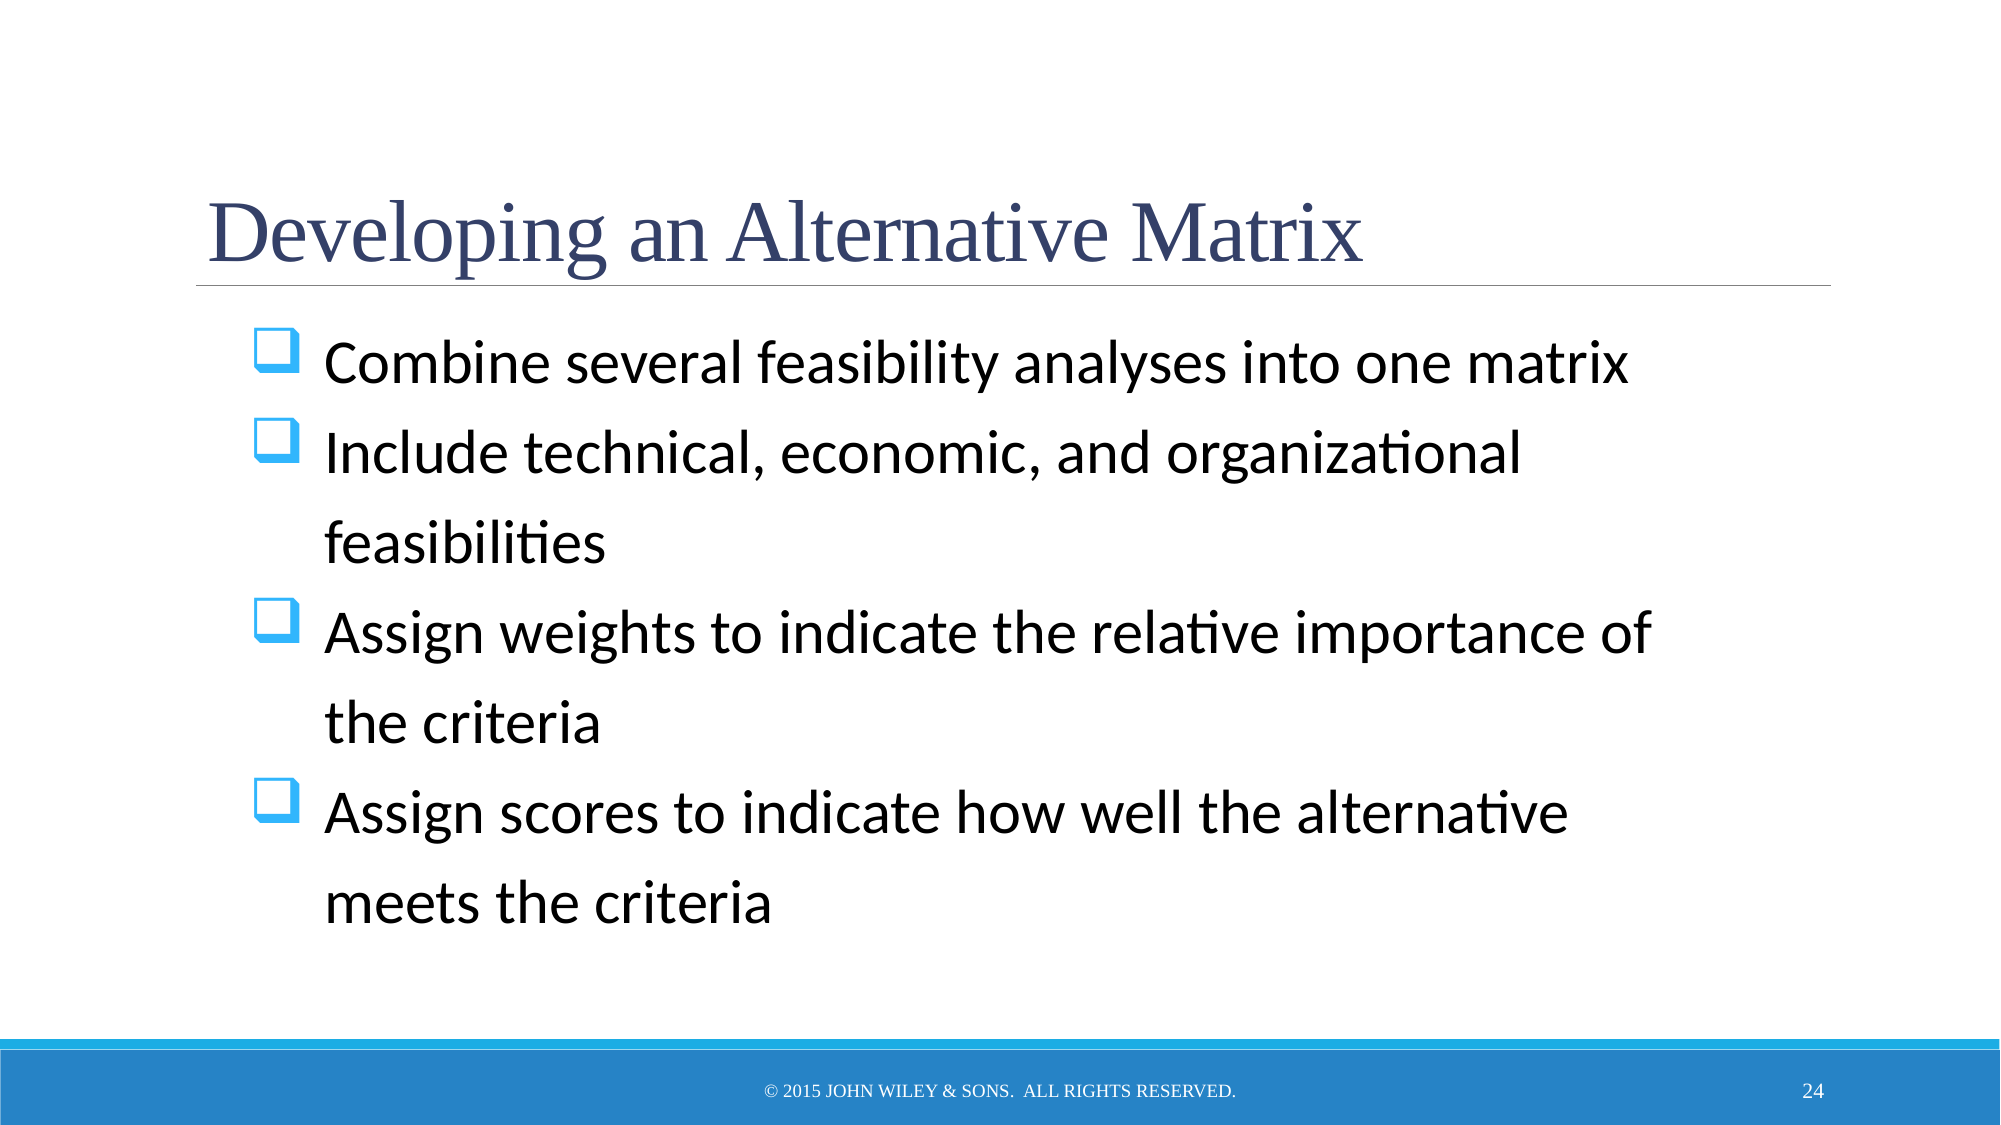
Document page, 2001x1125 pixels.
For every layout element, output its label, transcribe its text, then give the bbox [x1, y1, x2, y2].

title Developing an Alternative Matrix [192, 112, 1543, 288]
footer © 2015 John Wiley & Sons. All Rights Reserved. [604, 1059, 1396, 1120]
list Combine several feasibility analyses into one matrix Include technical, economic, and organizational feasibilities Assign weights to indicate the relative importance of the criteria Assign scores to indicate how well the alternative meets the criteria [229, 299, 1689, 1037]
slide_number 24 [1624, 1059, 1840, 1120]
